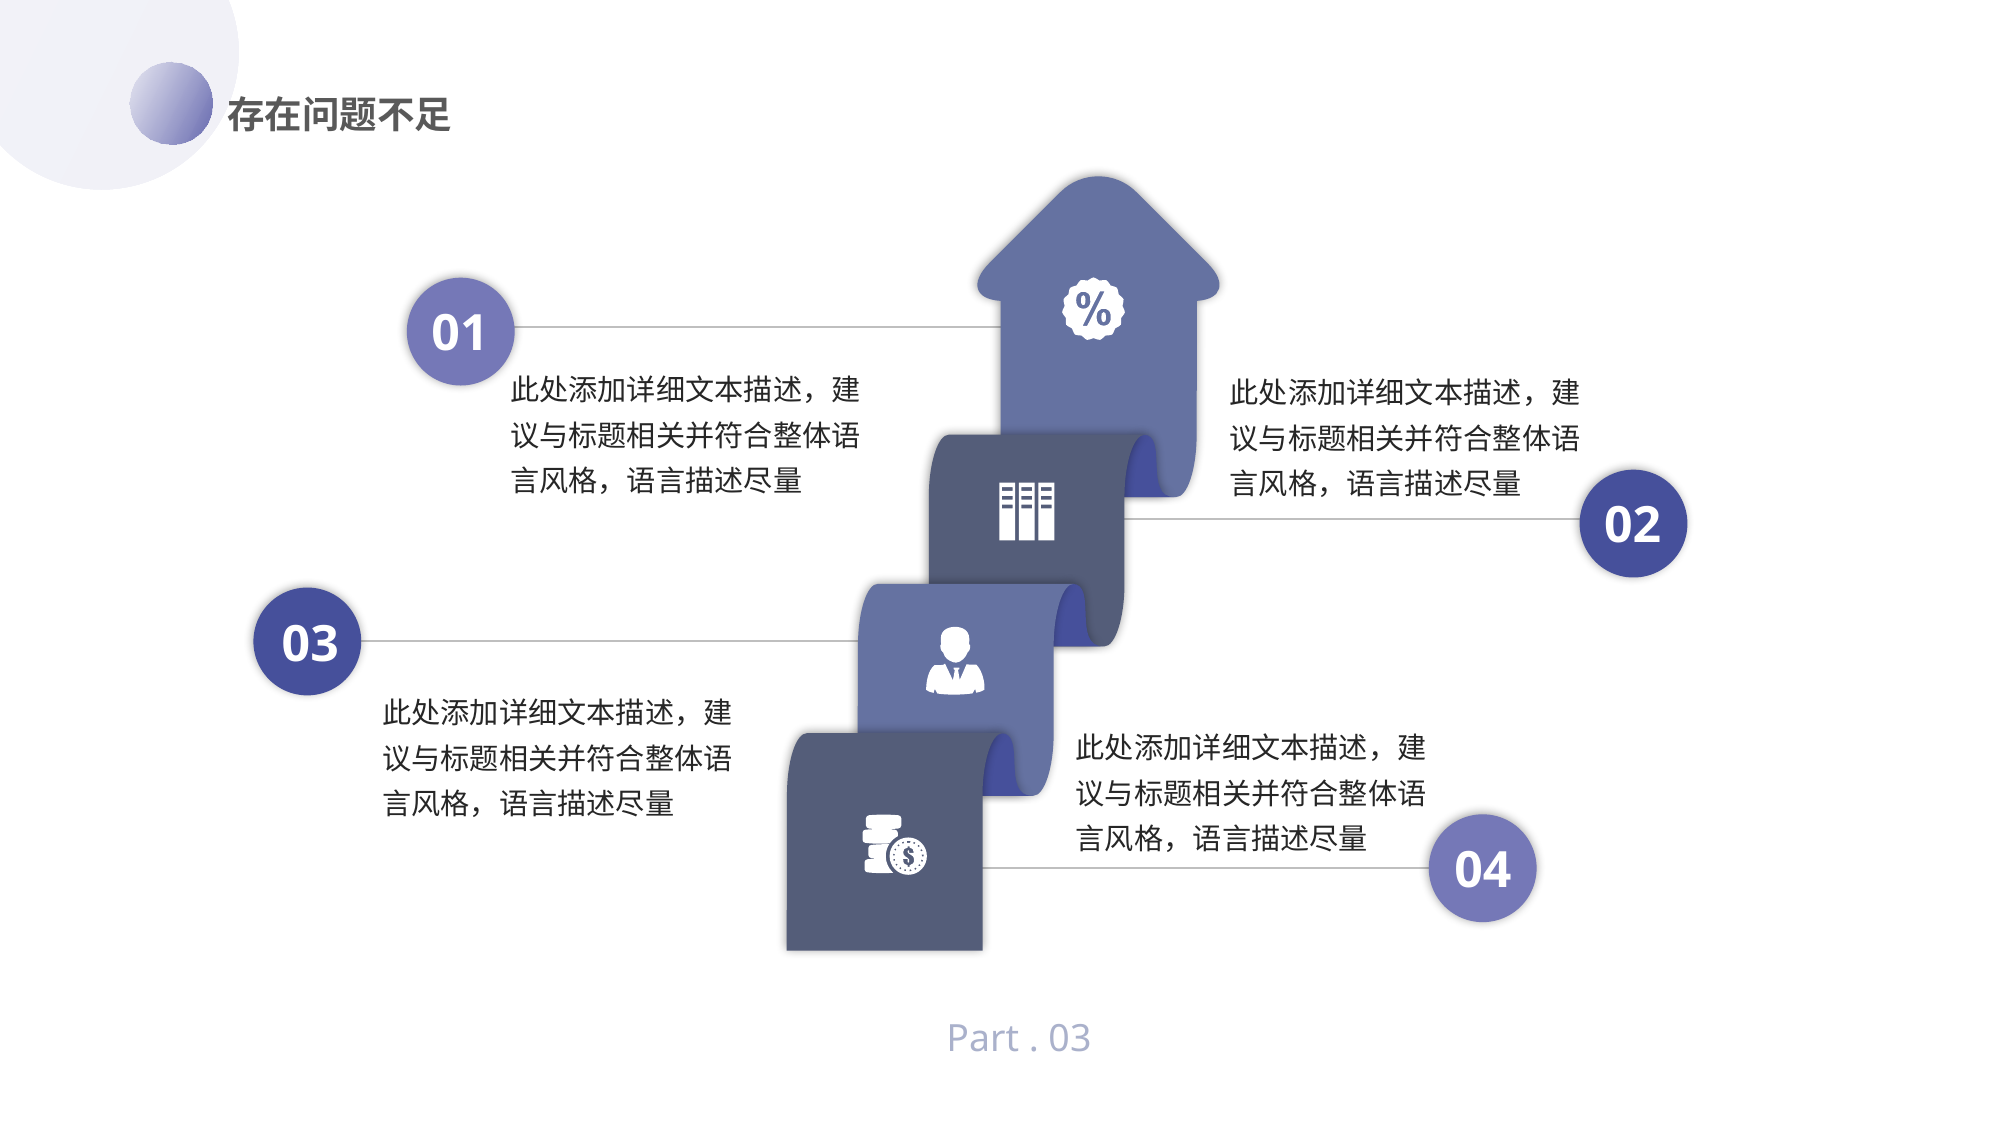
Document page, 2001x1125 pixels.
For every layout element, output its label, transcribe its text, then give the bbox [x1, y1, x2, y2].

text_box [229, 587, 391, 696]
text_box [1402, 814, 1563, 923]
text_box 此处添加详细文本描述，建议与标题相关并符合整体语言风格，语言描述尽量 [495, 353, 786, 505]
text_box [0, 0, 240, 191]
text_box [390, 277, 530, 386]
text_box Part . 03 [931, 997, 1154, 1075]
text_box 此处添加详细文本描述，建议与标题相关并符合整体语言风格，语言描述尽量 [1228, 357, 1607, 508]
text_box [128, 60, 212, 146]
text_box 此处添加详细文本描述，建议与标题相关并符合整体语言风格，语言描述尽量 [367, 676, 777, 828]
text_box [1563, 469, 1703, 578]
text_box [786, 171, 1228, 951]
text_box 此处添加详细文本描述，建议与标题相关并符合整体语言风格，语言描述尽量 [1228, 712, 1453, 863]
text_box 存在问题不足 [212, 84, 626, 144]
